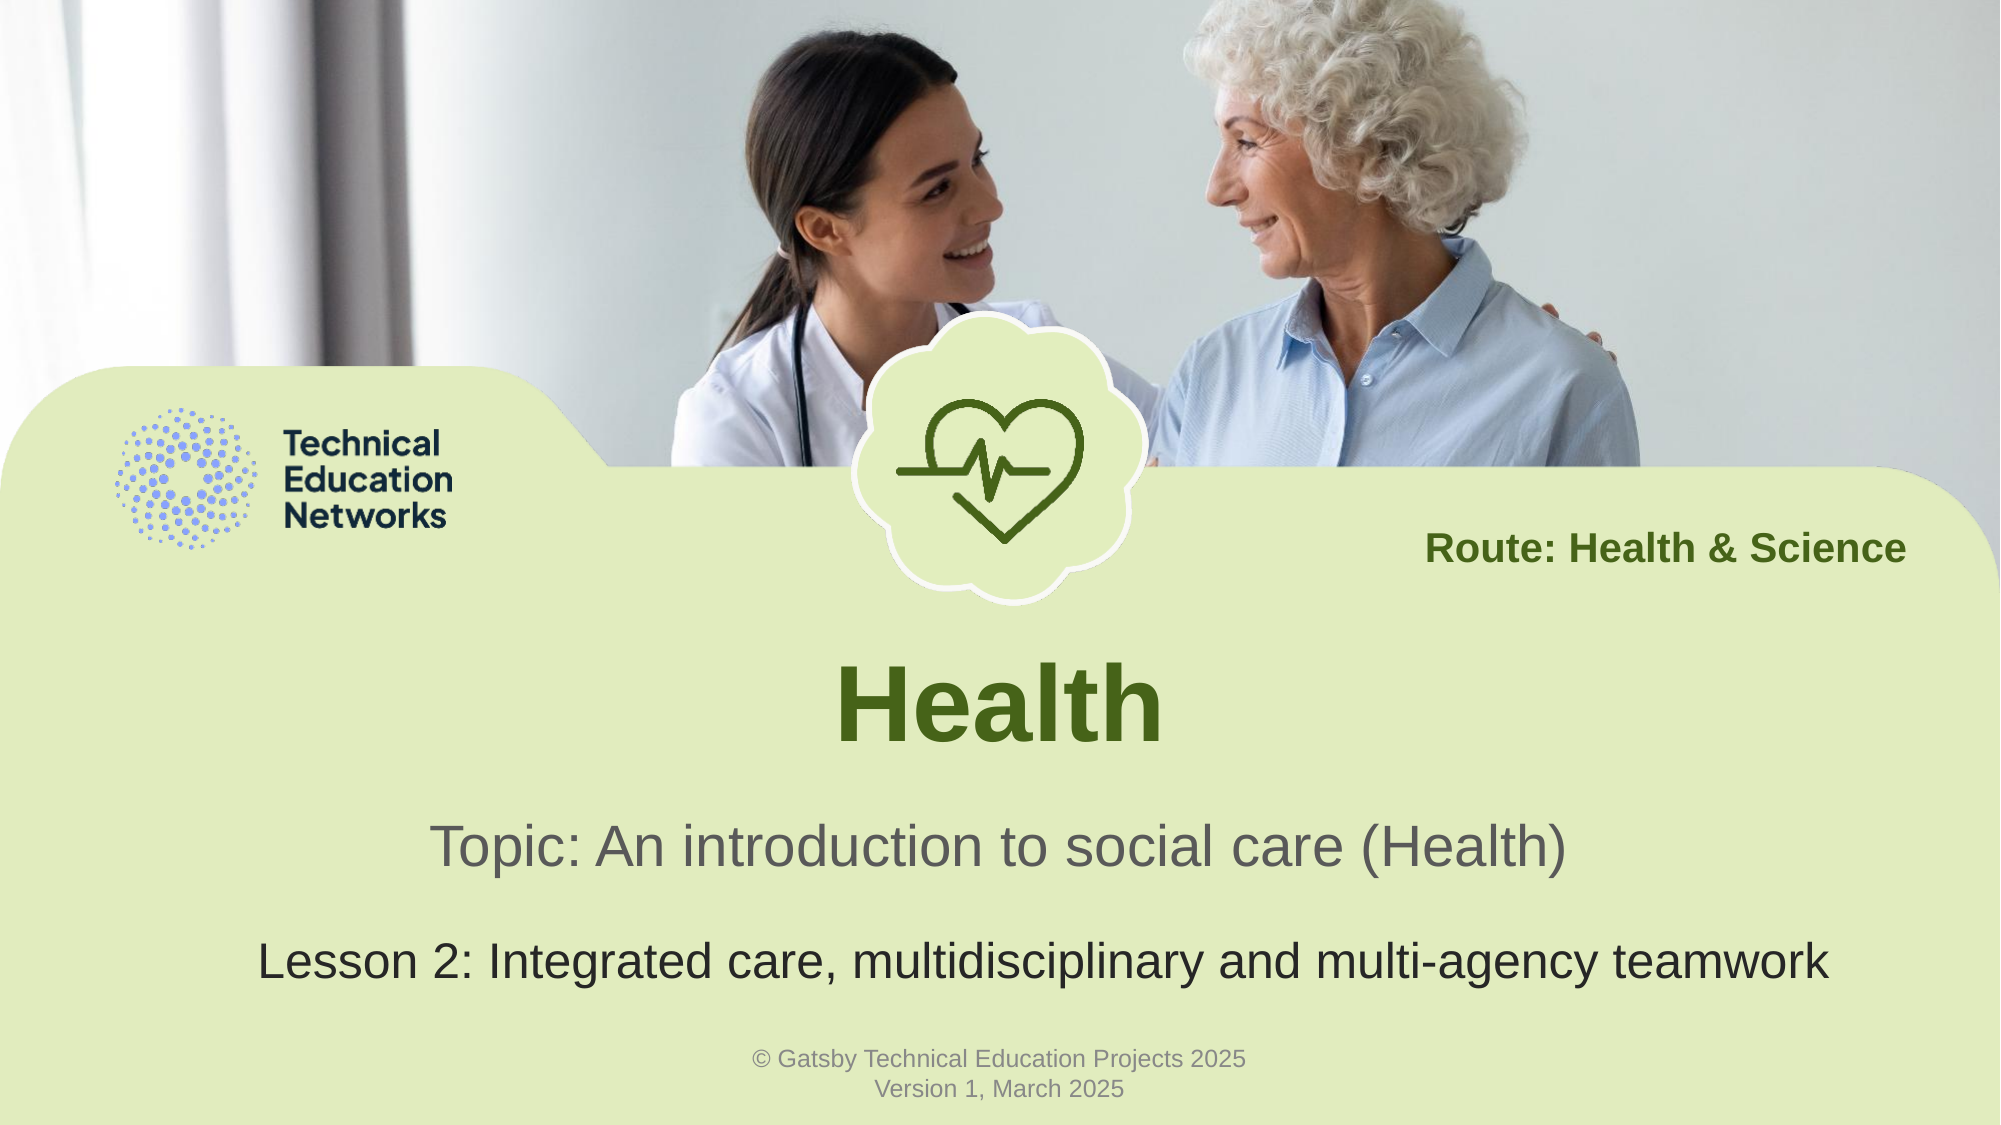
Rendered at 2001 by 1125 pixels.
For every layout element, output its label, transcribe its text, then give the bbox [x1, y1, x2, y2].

title Health [249, 629, 1750, 773]
list Route: Health & Science [999, 509, 1923, 597]
subtitle Topic: An introduction to social care (Health) [249, 794, 1750, 891]
list Lesson 2: Integrated care, multidisciplinary and multi-agency teamwork [227, 916, 1861, 992]
picture [0, 0, 2000, 1125]
